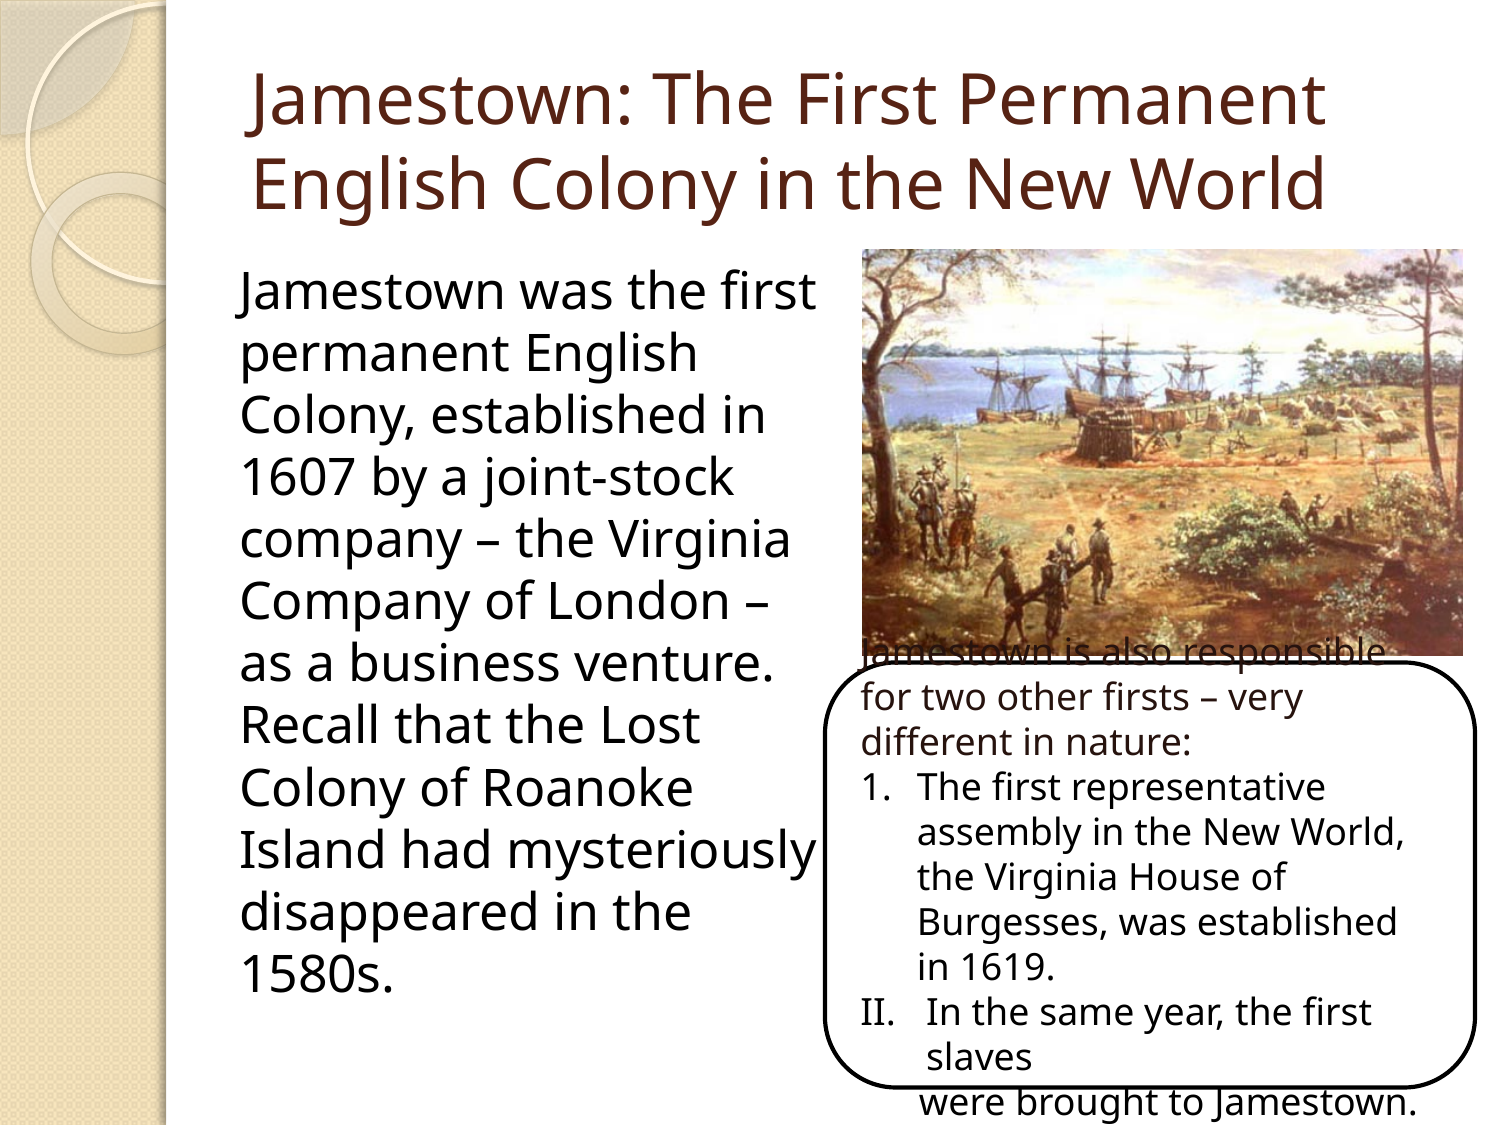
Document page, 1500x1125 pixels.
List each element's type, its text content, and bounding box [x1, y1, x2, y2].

title Jamestown: The First Permanent English Colony in the New World [235, 45, 1466, 233]
text_box Jamestown is also responsible for two other firsts – very different in nature: The first representative assembly in the New World, the Virginia House of Burgesses, was established in 1619. In the same year, the first slaves were brought to Jamestown. [822, 667, 1478, 1090]
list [862, 249, 1463, 656]
list Jamestown was the first permanent English Colony, established in 1607 by a joint-stock company – the Virginia Company of London – as a business venture. Recall that the Lost Colony of Roanoke Island had mysteriously disappeared in the 1580s. [212, 249, 836, 1038]
